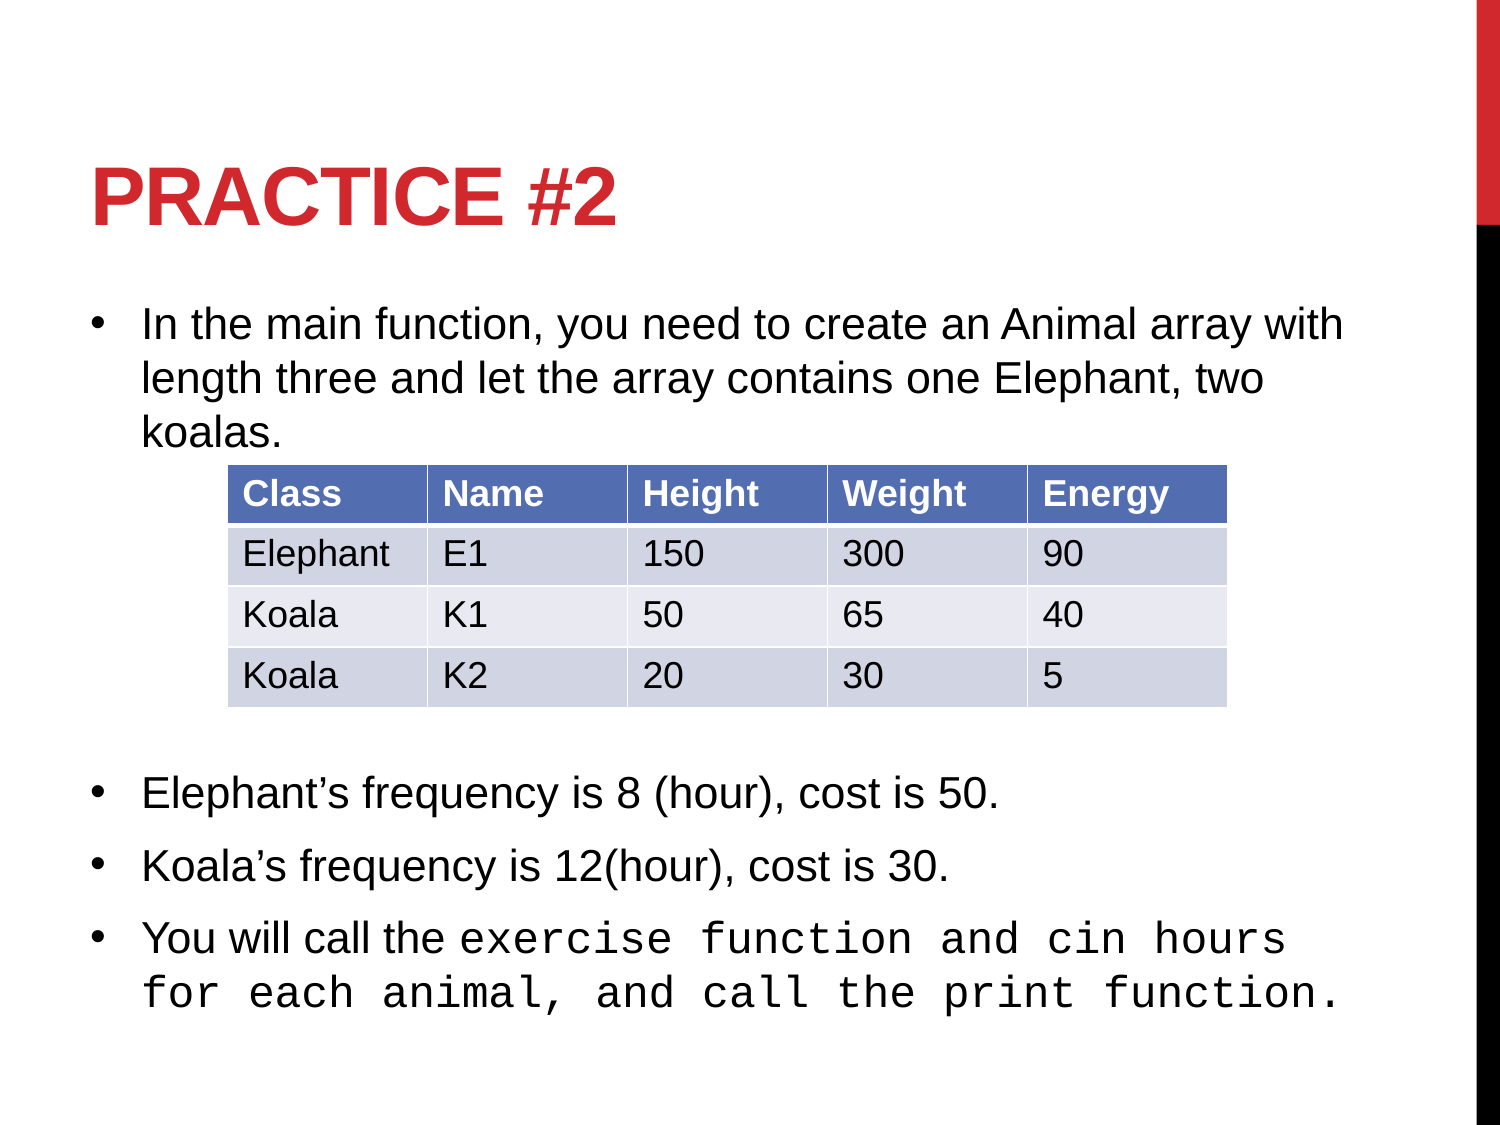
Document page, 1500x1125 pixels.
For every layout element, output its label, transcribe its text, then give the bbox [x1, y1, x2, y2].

table_cell 30 [828, 648, 1027, 707]
table_cell 90 [1028, 528, 1227, 585]
list In the main function, you need to create an Animal array with length three and let the array contains one Elephant, two koalas. Elephant’s frequency is 8 (hour), cost is 50. Koala’s frequency is 12(hour), cost is 30. You will call the exercise function and cin hours for each animal, and call the print function. [75, 287, 1369, 1064]
title Practice #2 [75, 25, 1025, 250]
table_cell Koala [228, 648, 427, 707]
table_cell 300 [828, 528, 1027, 585]
table_cell 5 [1028, 648, 1227, 707]
table_header Height [628, 465, 827, 523]
table_cell 20 [628, 648, 827, 707]
table_cell K2 [428, 648, 627, 707]
table_header Weight [828, 465, 1027, 523]
table_cell 65 [828, 587, 1027, 646]
table_cell 50 [628, 587, 827, 646]
table_cell E1 [428, 528, 627, 585]
table_cell 40 [1028, 587, 1227, 646]
table_cell K1 [428, 587, 627, 646]
table_cell 150 [628, 528, 827, 585]
table_cell Koala [228, 587, 427, 646]
table_cell Elephant [228, 528, 427, 585]
table_header Energy [1028, 465, 1227, 523]
table_header Class [228, 465, 427, 523]
table_header Name [428, 465, 627, 523]
